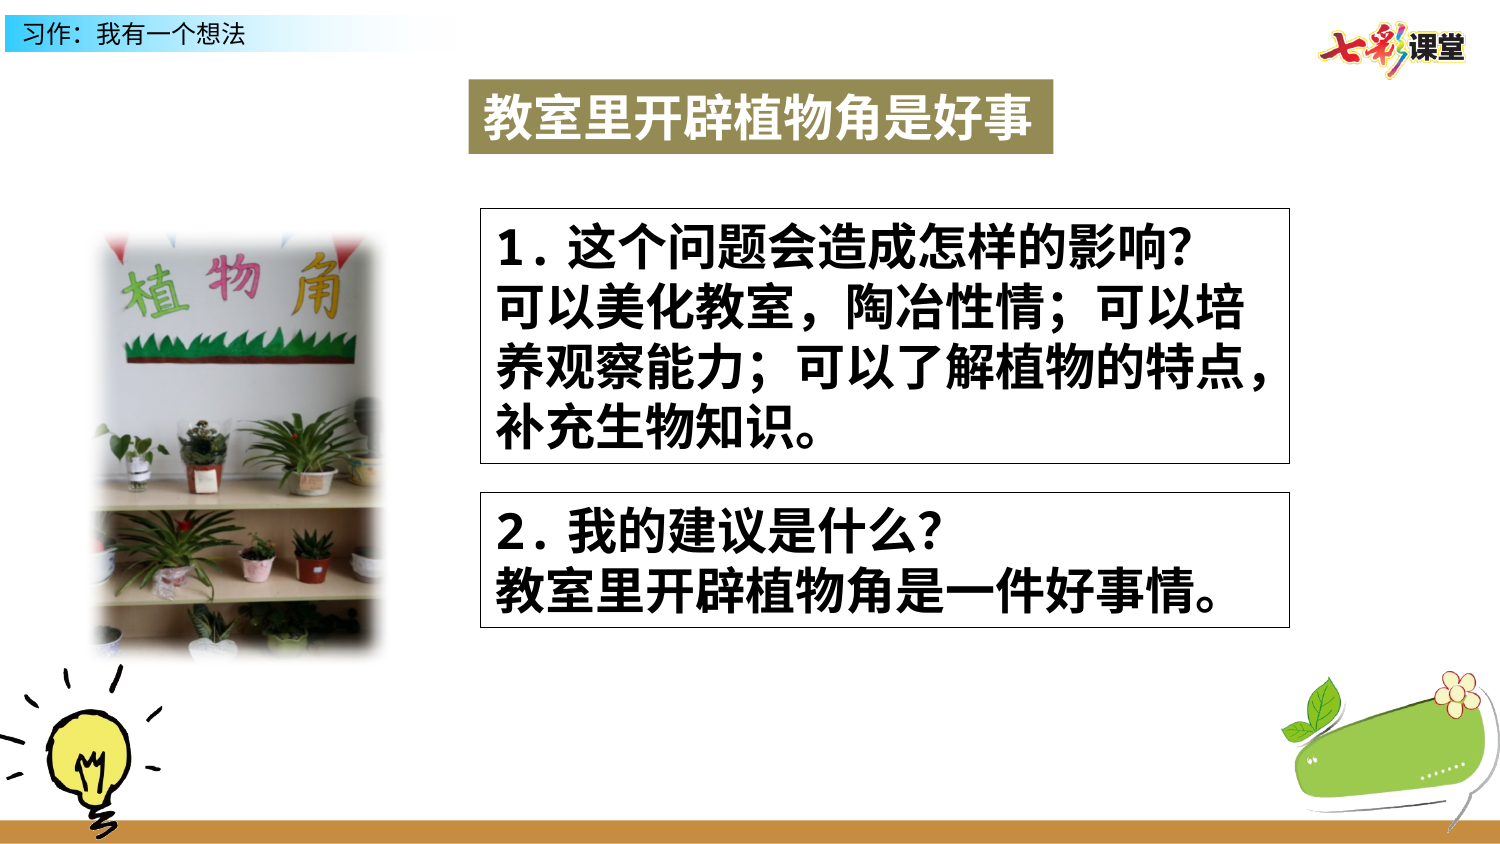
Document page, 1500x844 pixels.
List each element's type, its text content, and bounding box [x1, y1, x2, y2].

text_box 1.这个问题会造成怎样的影响？ 可以美化教室，陶冶性情；可以培养观察能力；可以了解植物的特点，补充生物知识。 [480, 208, 1290, 464]
picture [1316, 20, 1468, 80]
picture [1277, 671, 1500, 833]
picture [0, 228, 391, 844]
text_box 2.我的建议是什么？ 教室里开辟植物角是一件好事情。 [480, 492, 1290, 628]
text_box 教室里开辟植物角是好事 [468, 79, 1054, 154]
